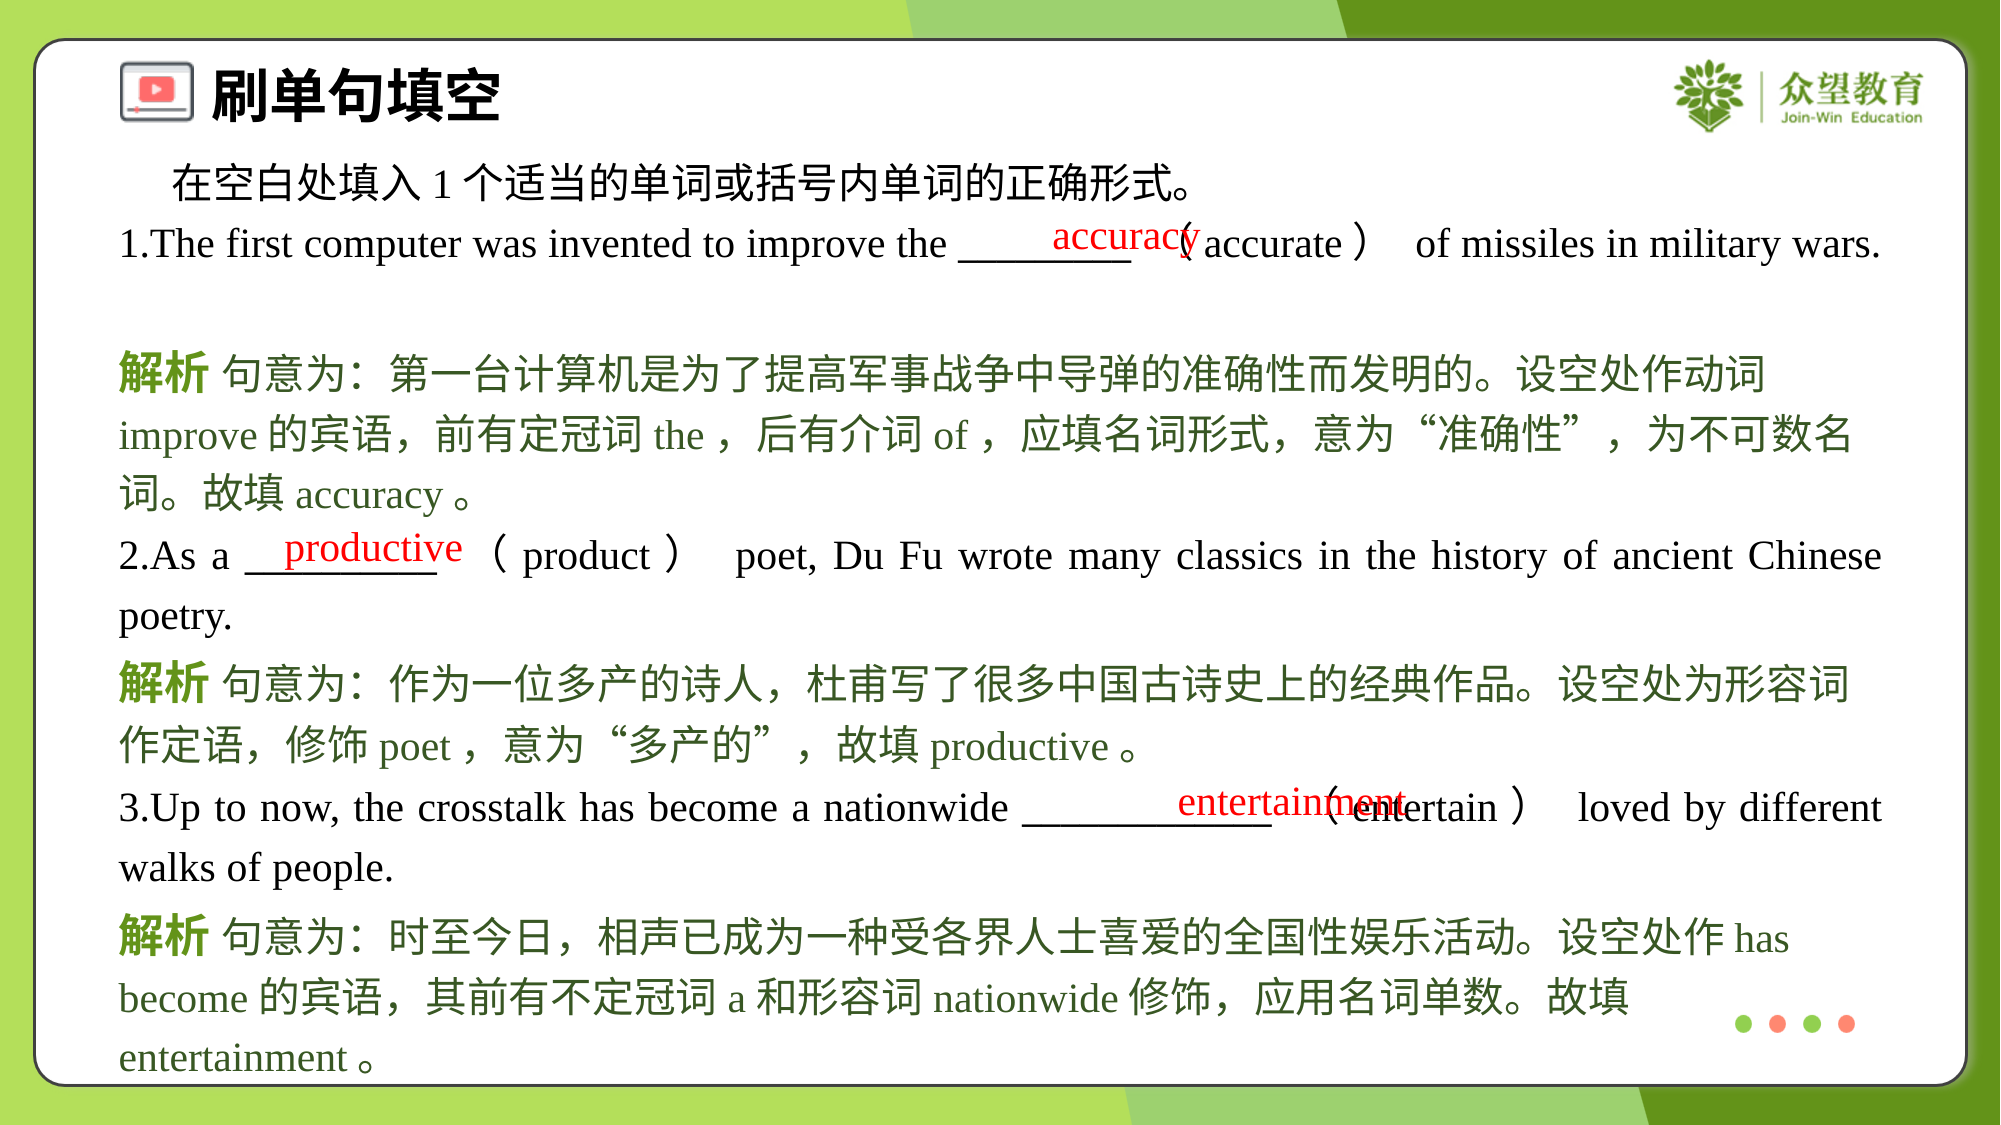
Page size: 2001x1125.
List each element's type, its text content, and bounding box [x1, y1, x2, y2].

text_box 2.As a __________ （product） poet, Du Fu wrote many classics in the history of ancient Chinese poetry. [118, 518, 1883, 633]
text_box 3.Up to now, the crosstalk has become a nationwide _____________ （entertain） loved by different walks of people. [118, 770, 1883, 886]
text_box 解析 句意为：作为一位多产的诗人，杜甫写了很多中国古诗史上的经典作品。设空处为形容词作定语，修饰poet，意为“多产的”，故填productive。 [118, 643, 1883, 765]
text_box entertainment [1173, 764, 1412, 820]
text_box accuracy [1048, 198, 1206, 254]
picture [0, 0, 2000, 1125]
text_box 解析 句意为：时至今日，相声已成为一种受各界人士喜爱的全国性娱乐活动。设空处作has become的宾语，其前有不定冠词a和形容词nationwide修饰，应用名词单数。故填entertainment。 [118, 895, 1883, 1017]
text_box 在空白处填入1个适当的单词或括号内单词的正确形式。 1.The first computer was invented to improve the _________ （accurate） of missiles in military wars. [118, 146, 1883, 322]
text_box productive [280, 510, 468, 566]
text_box 解析 句意为：第一台计算机是为了提高军事战争中导弹的准确性而发明的。设空处作动词improve的宾语，前有定冠词the，后有介词of，应填名词形式，意为“准确性”，为不可数名词。故填accuracy。 [118, 332, 1883, 514]
